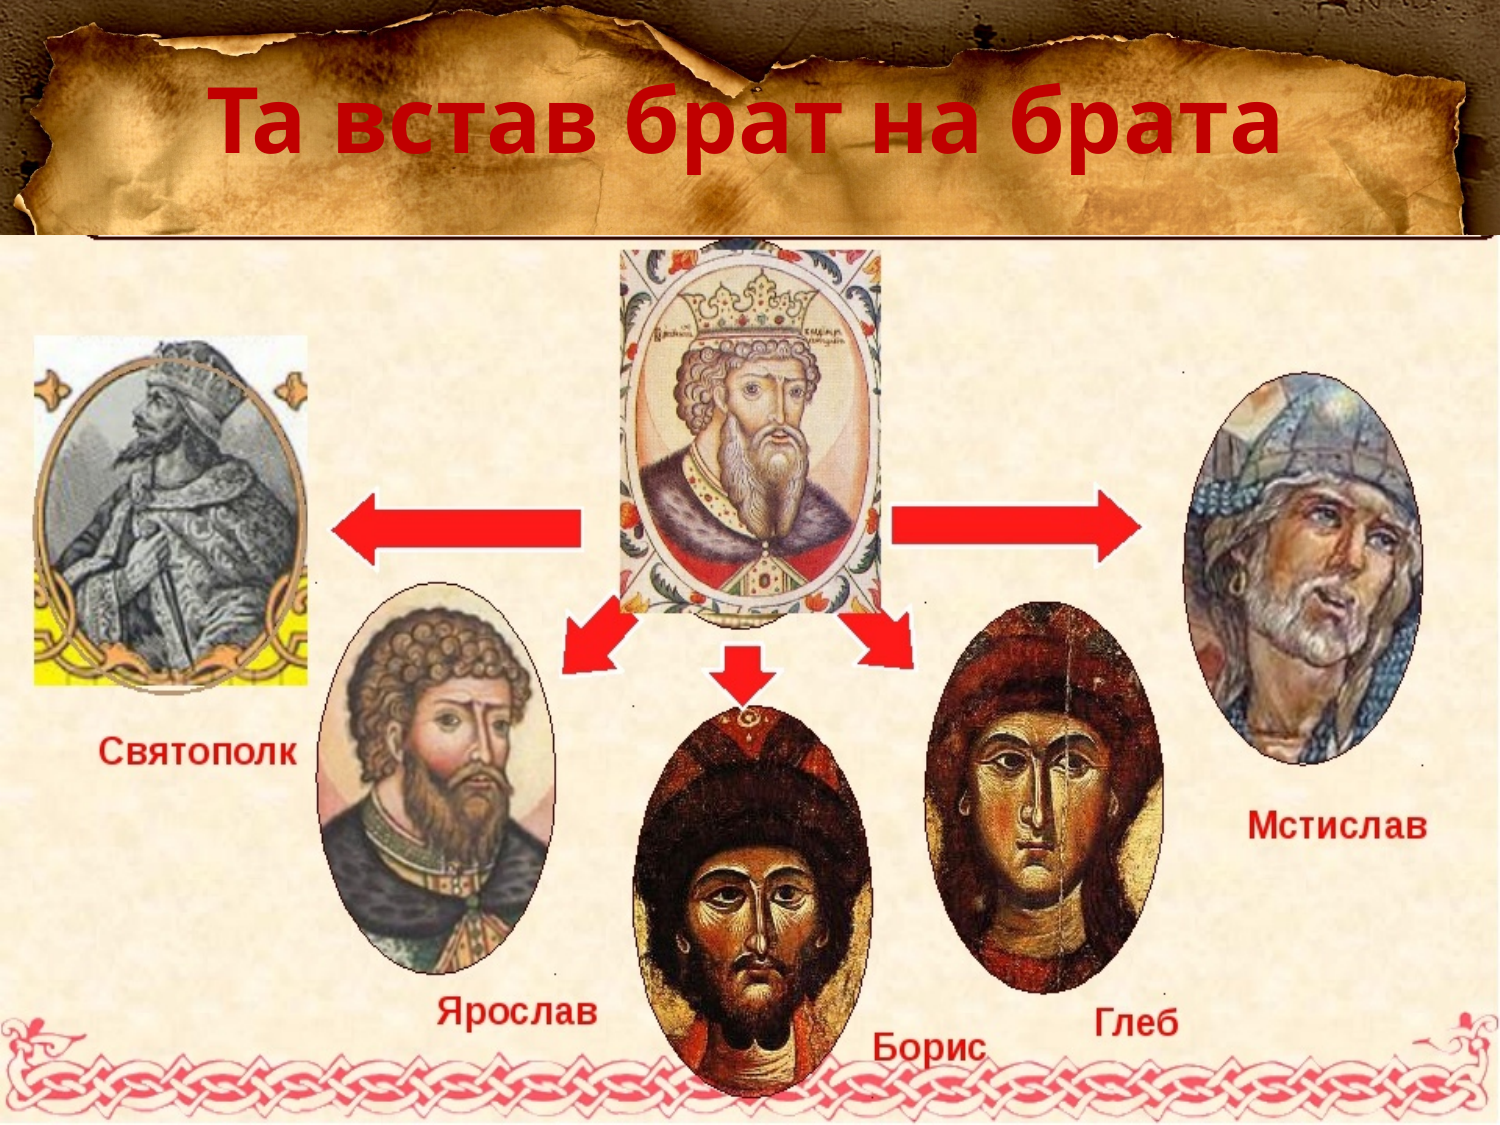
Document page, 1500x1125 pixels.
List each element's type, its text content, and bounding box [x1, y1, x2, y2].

picture [0, 0, 1500, 1125]
title Та встав брат на брата [34, 20, 1458, 229]
